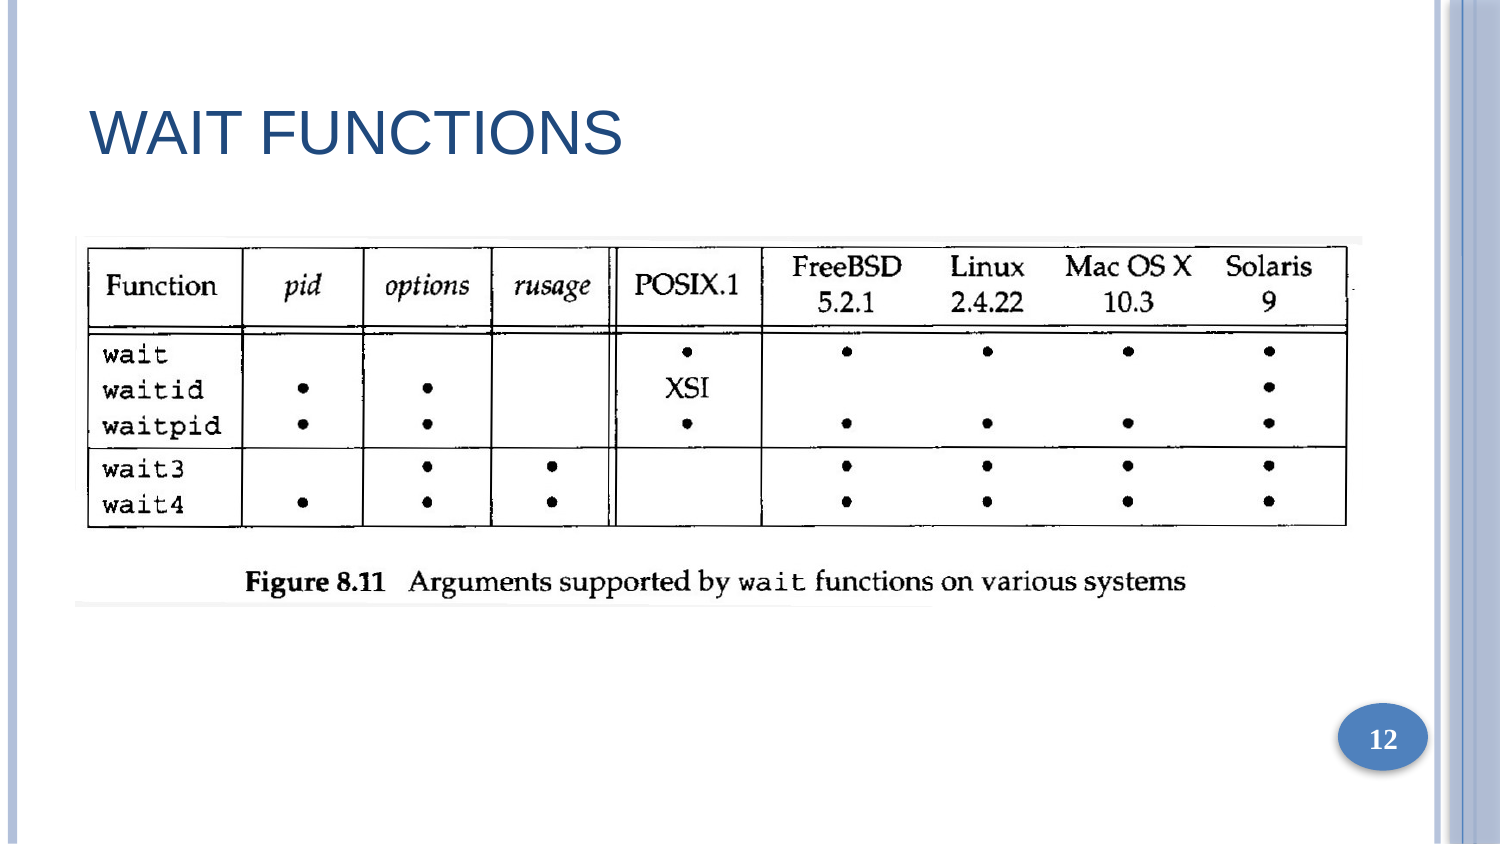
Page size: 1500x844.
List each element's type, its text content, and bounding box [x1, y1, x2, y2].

title WAIT Functions [75, 33, 1300, 175]
slide_number 12 [1333, 705, 1434, 770]
picture [74, 236, 1363, 608]
